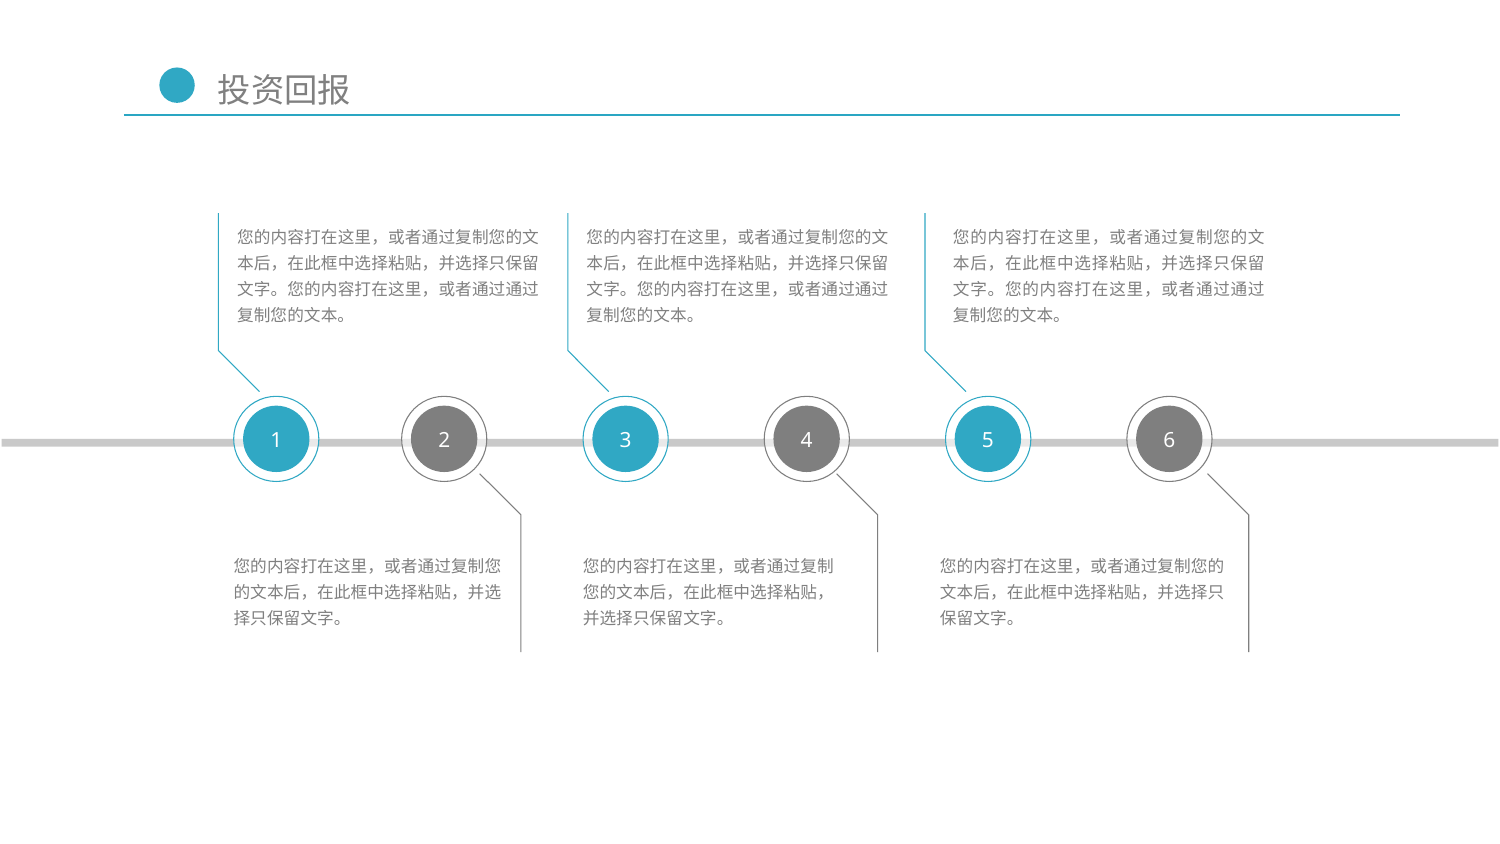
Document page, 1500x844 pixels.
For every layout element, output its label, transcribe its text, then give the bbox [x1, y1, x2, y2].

text_box [1032, 437, 1125, 449]
text_box [943, 394, 1033, 484]
text_box 3 [590, 403, 661, 475]
text_box [517, 636, 523, 653]
text_box [762, 394, 852, 484]
text_box [488, 437, 581, 449]
text_box [399, 394, 489, 484]
text_box [1124, 394, 1215, 484]
text_box 您的内容打在这里，或者通过复制您的文本后，在此框中选择粘贴，并选择只保留文字。您的内容打在这里，或者通过通过复制您的文本。 [222, 213, 555, 332]
text_box 您的内容打在这里，或者通过复制您的文本后，在此框中选择粘贴，并选择只保留文字。您的内容打在这里，或者通过通过复制您的文本。 [571, 213, 904, 332]
text_box [565, 213, 611, 394]
text_box 您的内容打在这里，或者通过复制您的文本后，在此框中选择粘贴，并选择只保留文字。 [567, 542, 866, 636]
text_box 您的内容打在这里，或者通过复制您的文本后，在此框中选择粘贴，并选择只保留文字。 [218, 542, 523, 636]
text_box [1206, 472, 1251, 653]
text_box [0, 437, 232, 449]
text_box [835, 472, 880, 653]
text_box [851, 437, 944, 449]
text_box [231, 394, 321, 484]
text_box 您的内容打在这里，或者通过复制您的文本后，在此框中选择粘贴，并选择只保留文字。您的内容打在这里，或者通过通过复制您的文本。 [937, 213, 1280, 332]
text_box 5 [952, 403, 1024, 475]
text_box 6 [1134, 403, 1205, 475]
text_box [1214, 437, 1500, 449]
text_box 2 [408, 403, 480, 475]
text_box [580, 394, 671, 484]
text_box [670, 437, 763, 449]
text_box 4 [771, 403, 842, 475]
text_box [922, 213, 968, 394]
text_box [216, 213, 261, 394]
text_box [478, 472, 523, 542]
text_box 您的内容打在这里，或者通过复制您的文本后，在此框中选择粘贴，并选择只保留文字。 [924, 542, 1241, 636]
text_box 1 [240, 403, 312, 475]
text_box [320, 437, 400, 449]
